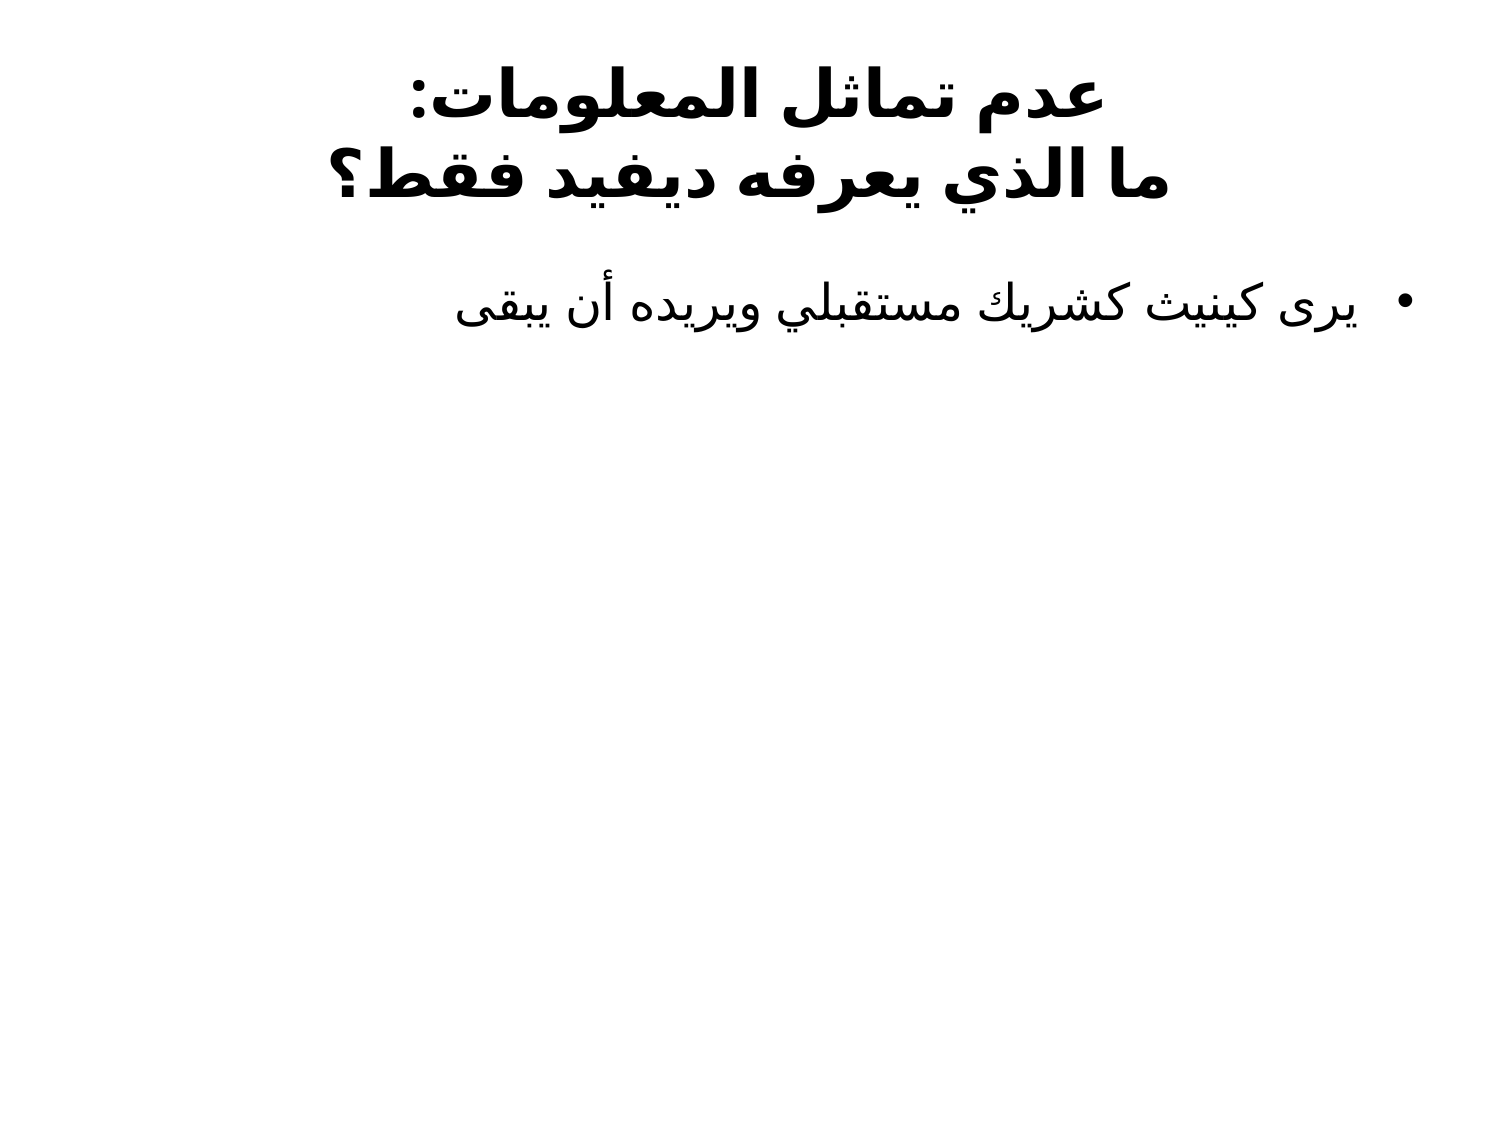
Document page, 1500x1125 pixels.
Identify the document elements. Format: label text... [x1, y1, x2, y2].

list يرى كينيث كشريك مستقبلي ويريده أن يبقى سيتم تصعيد المزيد من حالات المغادرة التي تحدث في فريق ديفيد إلى اللجنة التنفيذية بسبب انتشار حالة دوران الموظفين يمكنه زيادة راتب كينيث بنسبة تصل إلى 10% دون التسبب في صراع داخل الفريق لديه سلطة اتخاذ القرار، ولكن زيادة الراتب بنسبة تزيد عن 20% أو الترقية المبكرة سيكون من الصعب تبريرها للشركاء الآخرين لا يعتقد أن أحدًا من المساعدين قد يحصل على عرض خارجي في هذا الوضع الاقتصادي، ويشك في العروض الكاذبة [75, 262, 1425, 1113]
title عدم تماثل المعلومات: ما الذي يعرفه ديفيد فقط؟ [75, 37, 1425, 225]
